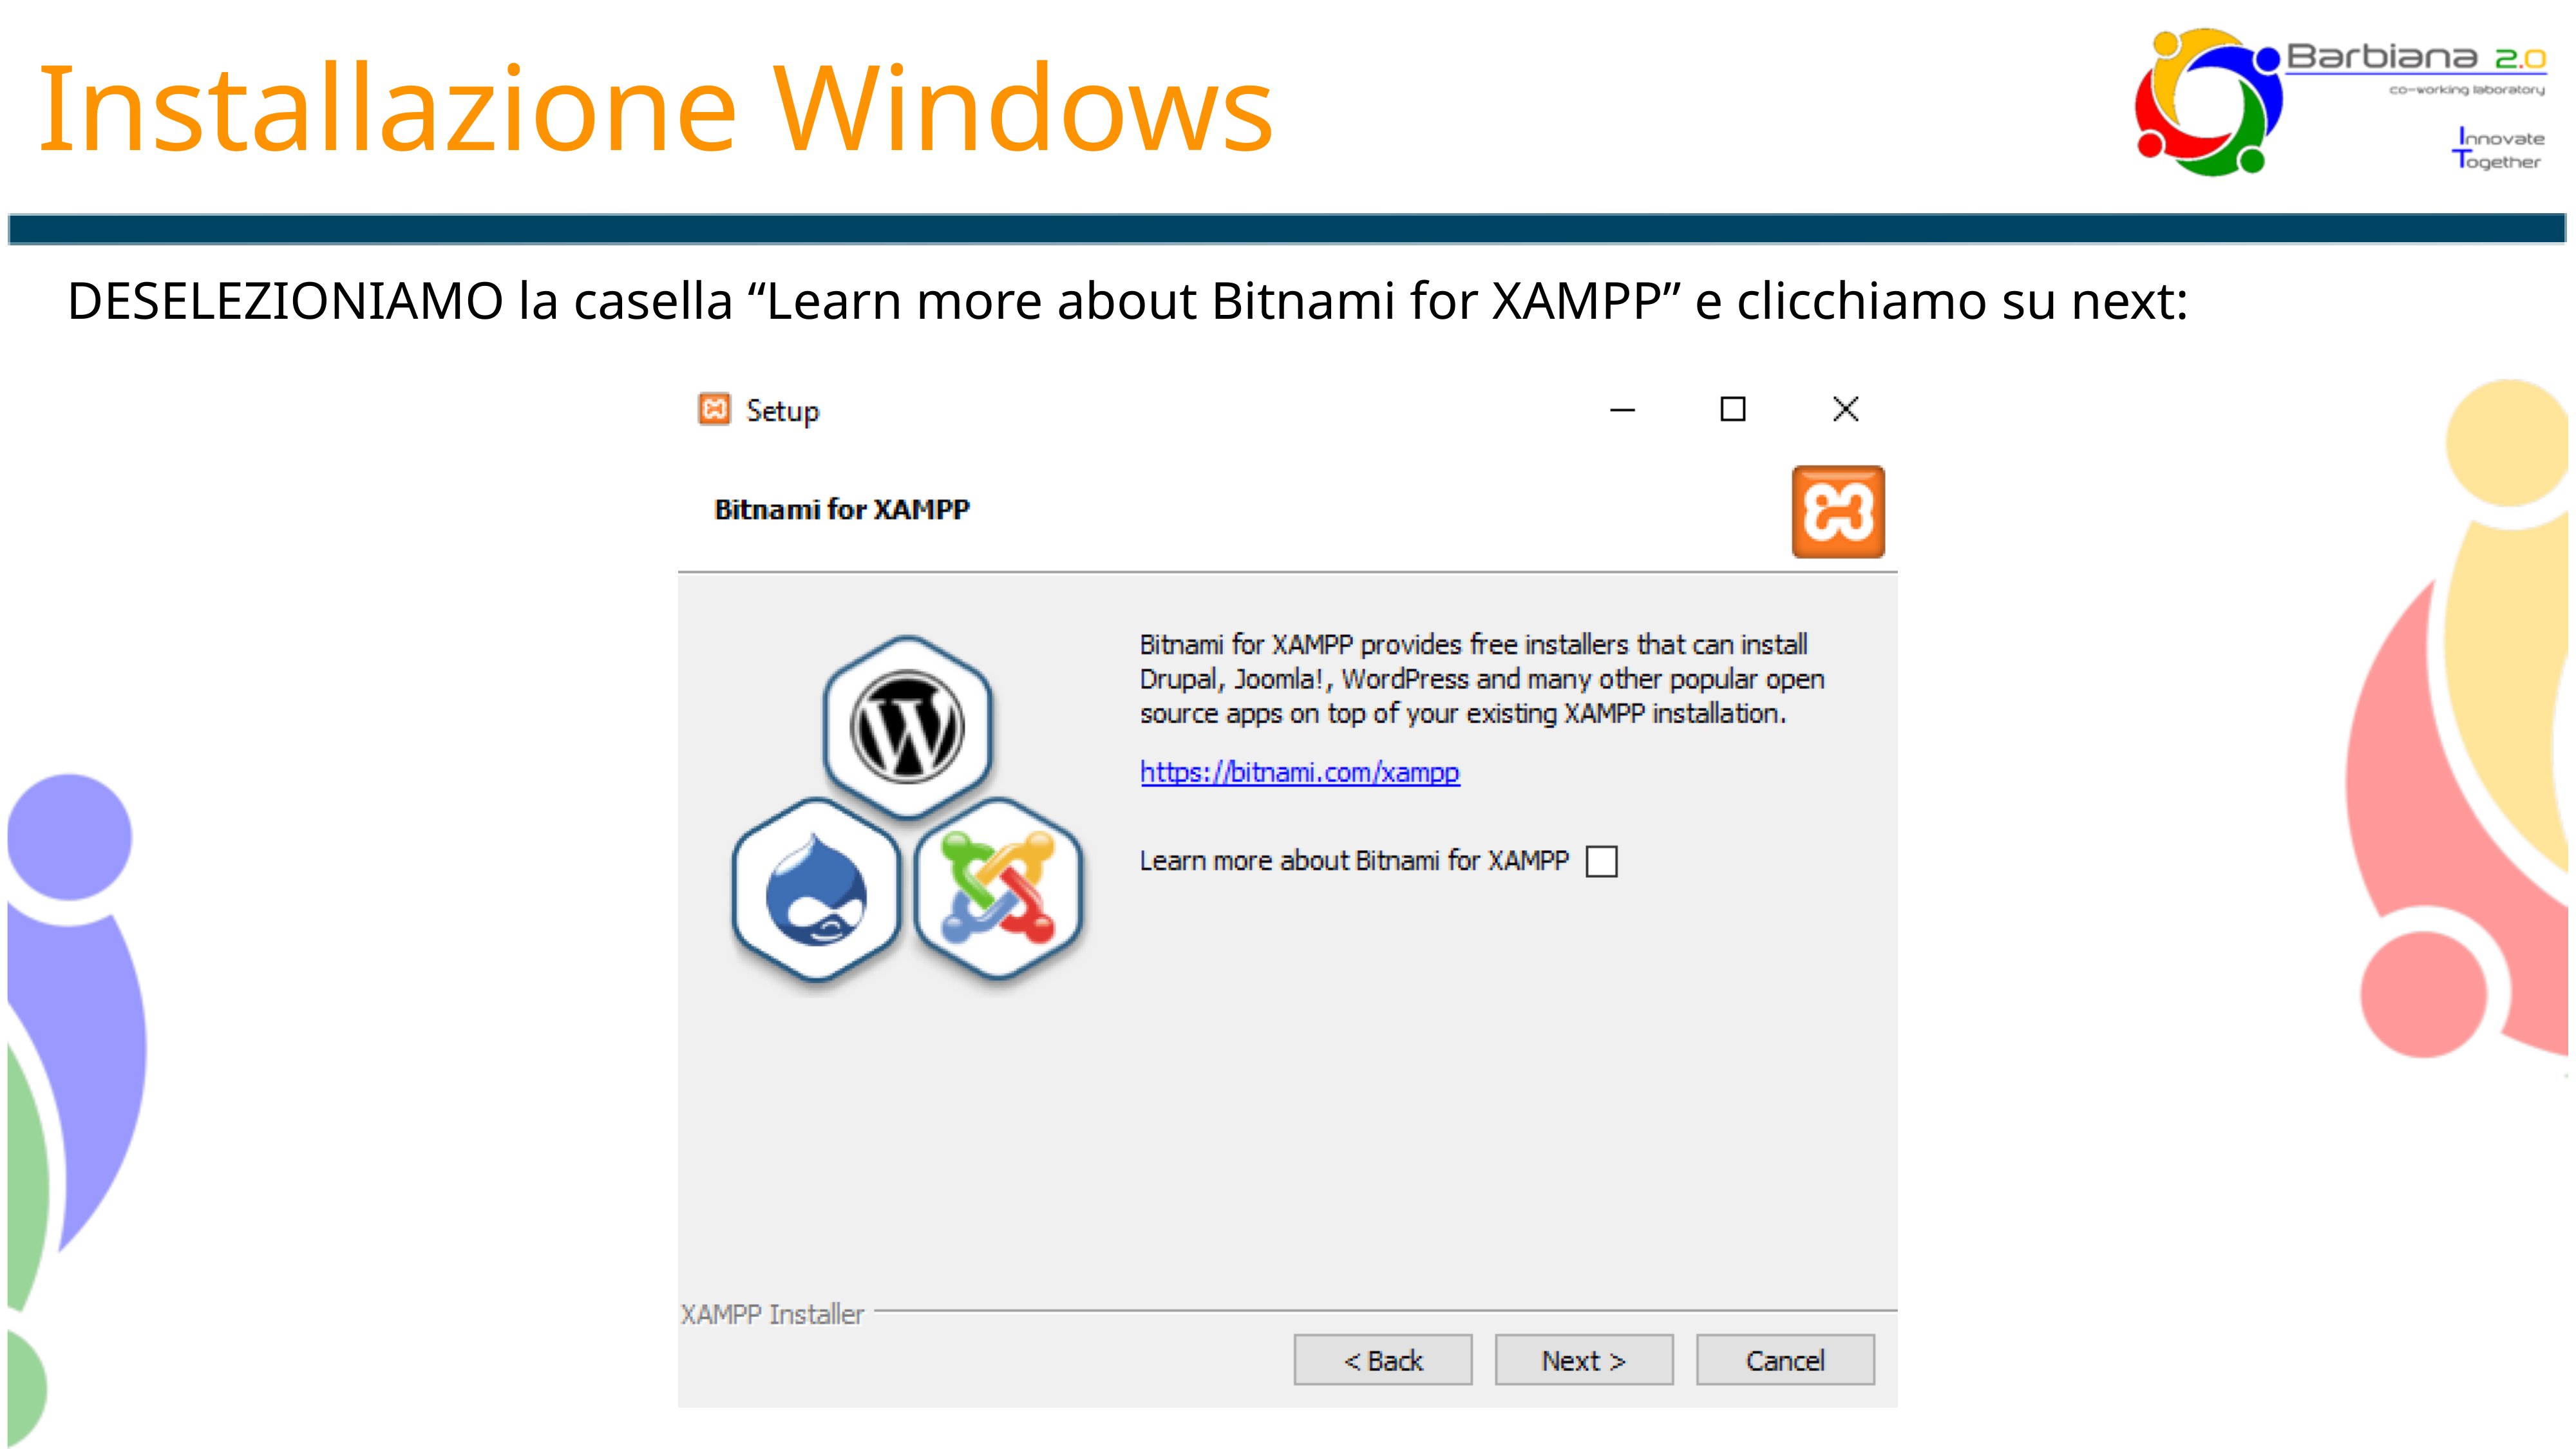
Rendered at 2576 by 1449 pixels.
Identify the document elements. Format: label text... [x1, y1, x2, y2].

picture [2121, 364, 2568, 1238]
title Installazione Windows [31, 25, 2111, 180]
picture [7, 645, 158, 1449]
text_box DESELEZIONIAMO la casella “Learn more about Bitnami for XAMPP” e clicchiamo su next: [61, 263, 2392, 335]
picture [2121, 9, 2568, 196]
picture [8, 213, 2576, 245]
picture [678, 375, 1898, 1408]
